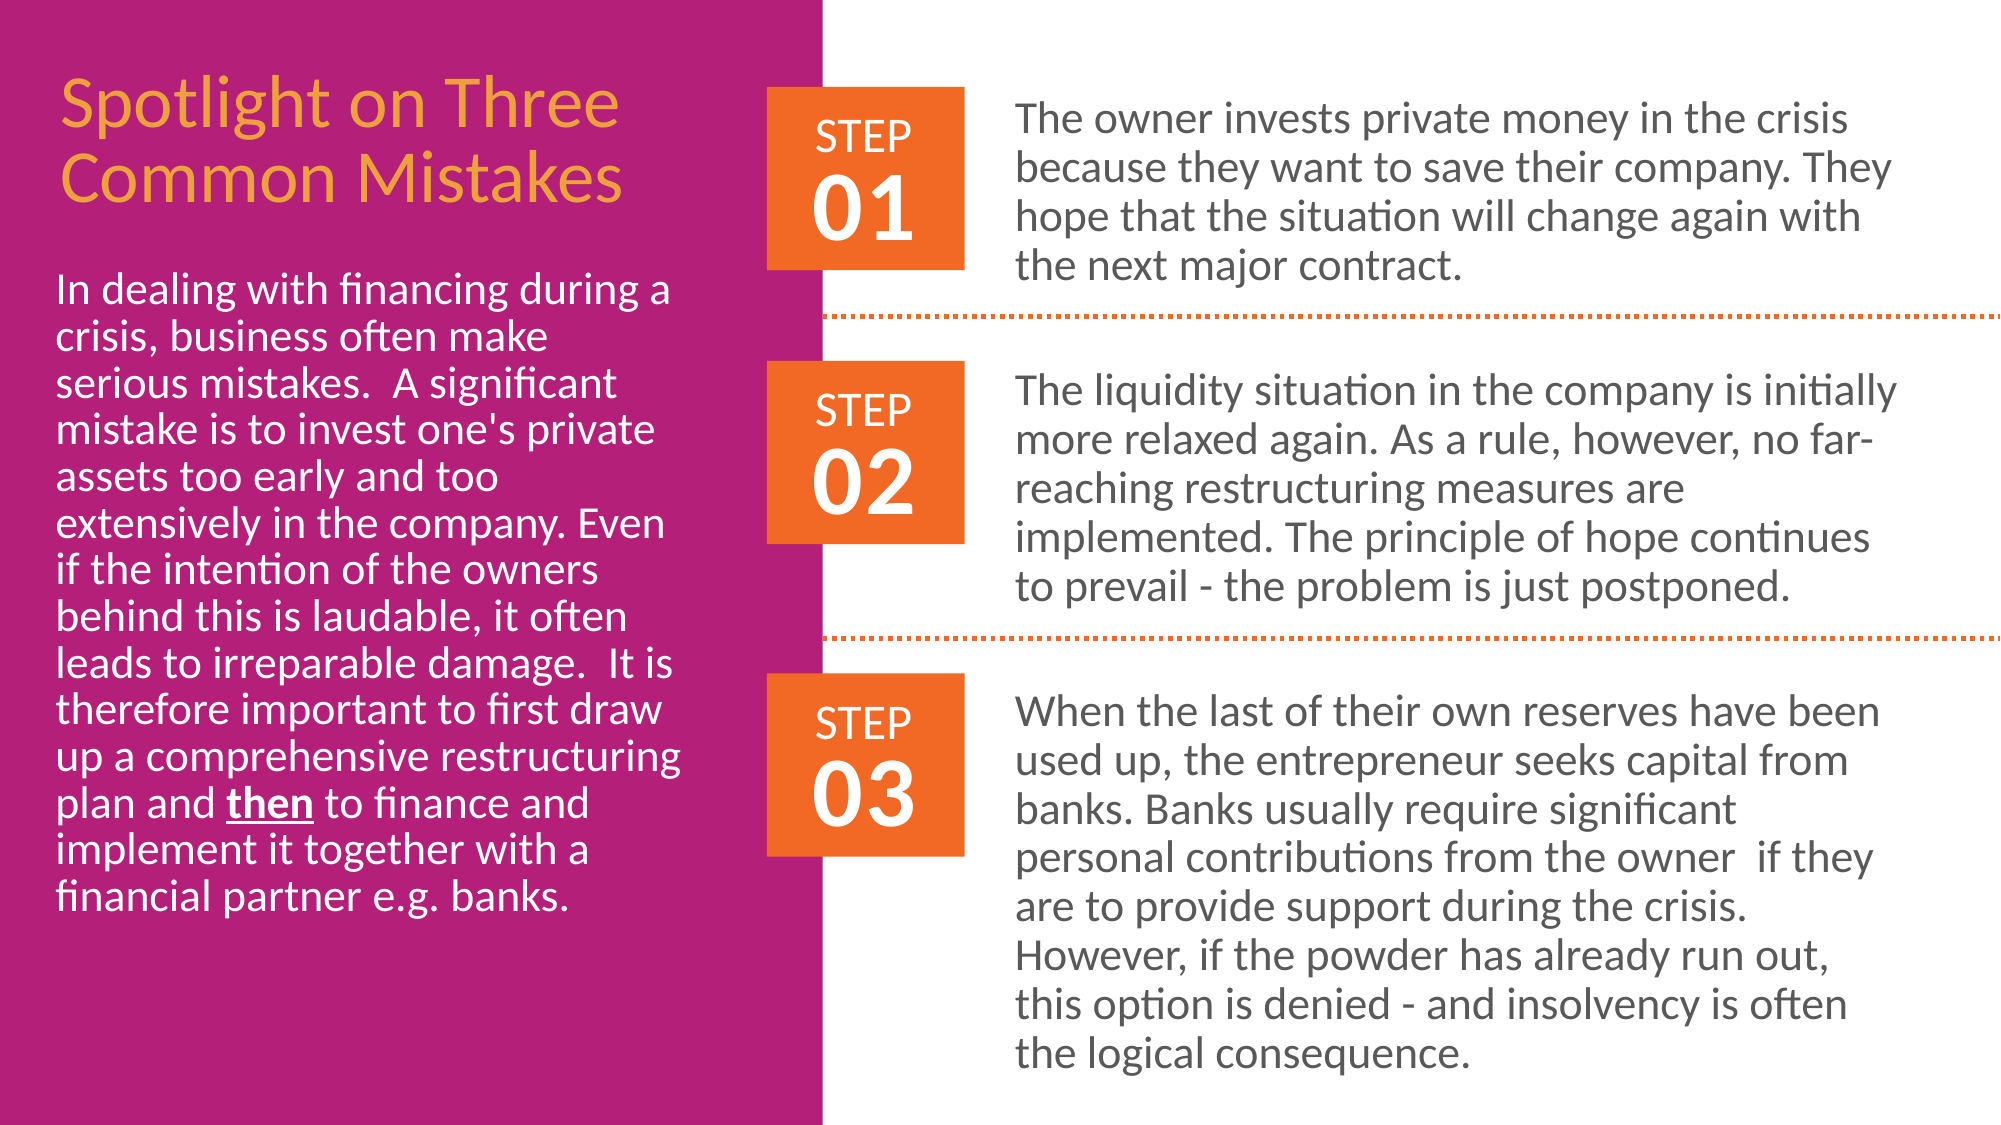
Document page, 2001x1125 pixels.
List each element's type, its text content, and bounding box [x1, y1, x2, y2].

list Spotlight on Three Common Mistakes [44, 59, 684, 260]
text_box The owner invests private money in the crisis because they want to save their company. They hope that the situation will change again with the next major contract. The liquidity situation in the company is initially more relaxed again. As a rule, however, no far-reaching restructuring measures are implemented. The principle of hope continues to prevail - the problem is just postponed. When the last of their own reserves have been used up, the entrepreneur seeks capital from banks. Banks usually require significant personal contributions from the owner if they are to provide support during the crisis. However, if the powder has already run out, this option is denied - and insolvency is often the logical consequence. [999, 639, 1915, 1125]
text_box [766, 360, 965, 545]
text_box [766, 673, 965, 857]
text_box In dealing with financing during a crisis, business often make serious mistakes. A significant mistake is to invest one's private assets too early and too extensively in the company. Even if the intention of the owners behind this is laudable, it often leads to irreparable damage. It is therefore important to first draw up a comprehensive restructuring plan and then to finance and implement it together with a financial partner e.g. banks. [42, 260, 698, 928]
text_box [766, 86, 965, 271]
text_box The owner invests private money in the crisis because they want to save their company. They hope that the situation will change again with the next major contract. The liquidity situation in the company is initially more relaxed again. As a rule, however, no far-reaching restructuring measures are implemented. The principle of hope continues to prevail - the problem is just postponed. When the last of their own reserves have been used up, the entrepreneur seeks capital from banks. Banks usually require significant personal contributions from the owner if they are to provide support during the crisis. However, if the powder has already run out, this option is denied - and insolvency is often the logical consequence. [999, 317, 1915, 638]
text_box The owner invests private money in the crisis because they want to save their company. They hope that the situation will change again with the next major contract. The liquidity situation in the company is initially more relaxed again. As a rule, however, no far-reaching restructuring measures are implemented. The principle of hope continues to prevail - the problem is just postponed. When the last of their own reserves have been used up, the entrepreneur seeks capital from banks. Banks usually require significant personal contributions from the owner if they are to provide support during the crisis. However, if the powder has already run out, this option is denied - and insolvency is often the logical consequence. [999, 86, 1915, 316]
text_box [0, 0, 824, 1125]
